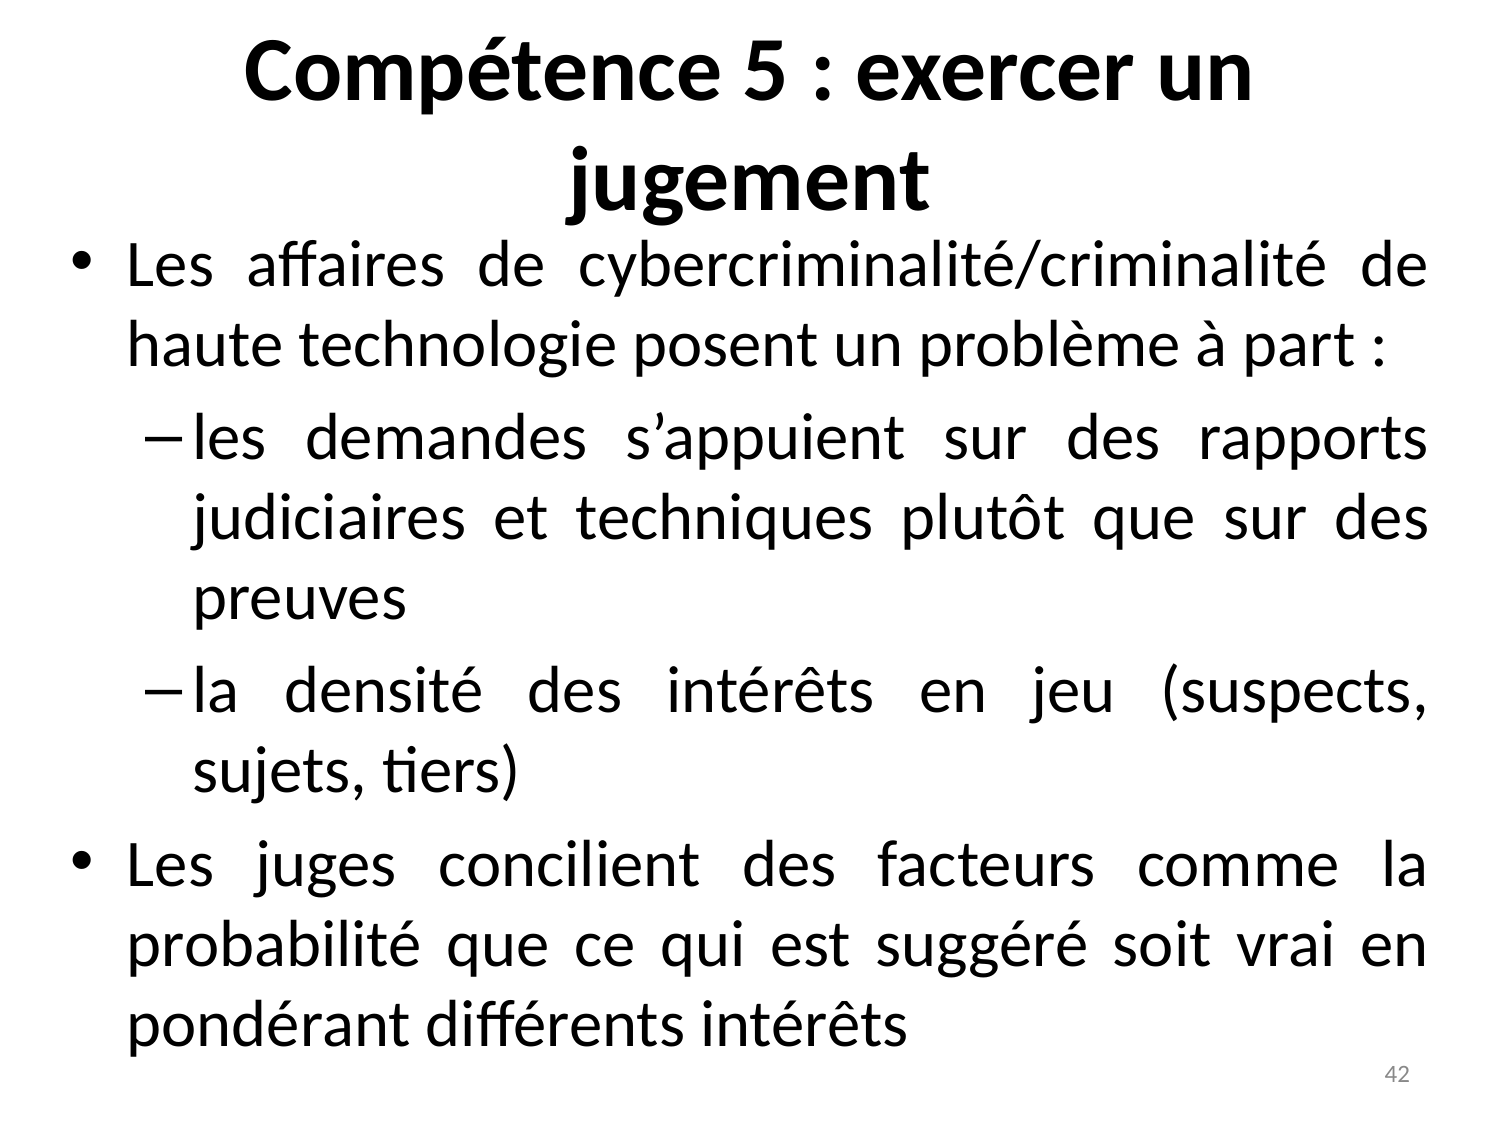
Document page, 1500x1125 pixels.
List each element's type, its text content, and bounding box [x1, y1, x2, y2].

slide_number 42 [1074, 1042, 1425, 1103]
title Compétence 5 : exercer un jugement [75, 24, 1425, 213]
text_box Les affaires de cybercriminalité/criminalité de haute technologie posent un problème à part : les demandes s’appuient sur des rapports judiciaires et techniques plutôt que sur des preuves la densité des intérêts en jeu (suspects, sujets, tiers) Les juges concilient des facteurs comme la probabilité que ce qui est suggéré soit vrai en pondérant différents intérêts [55, 212, 1445, 1088]
